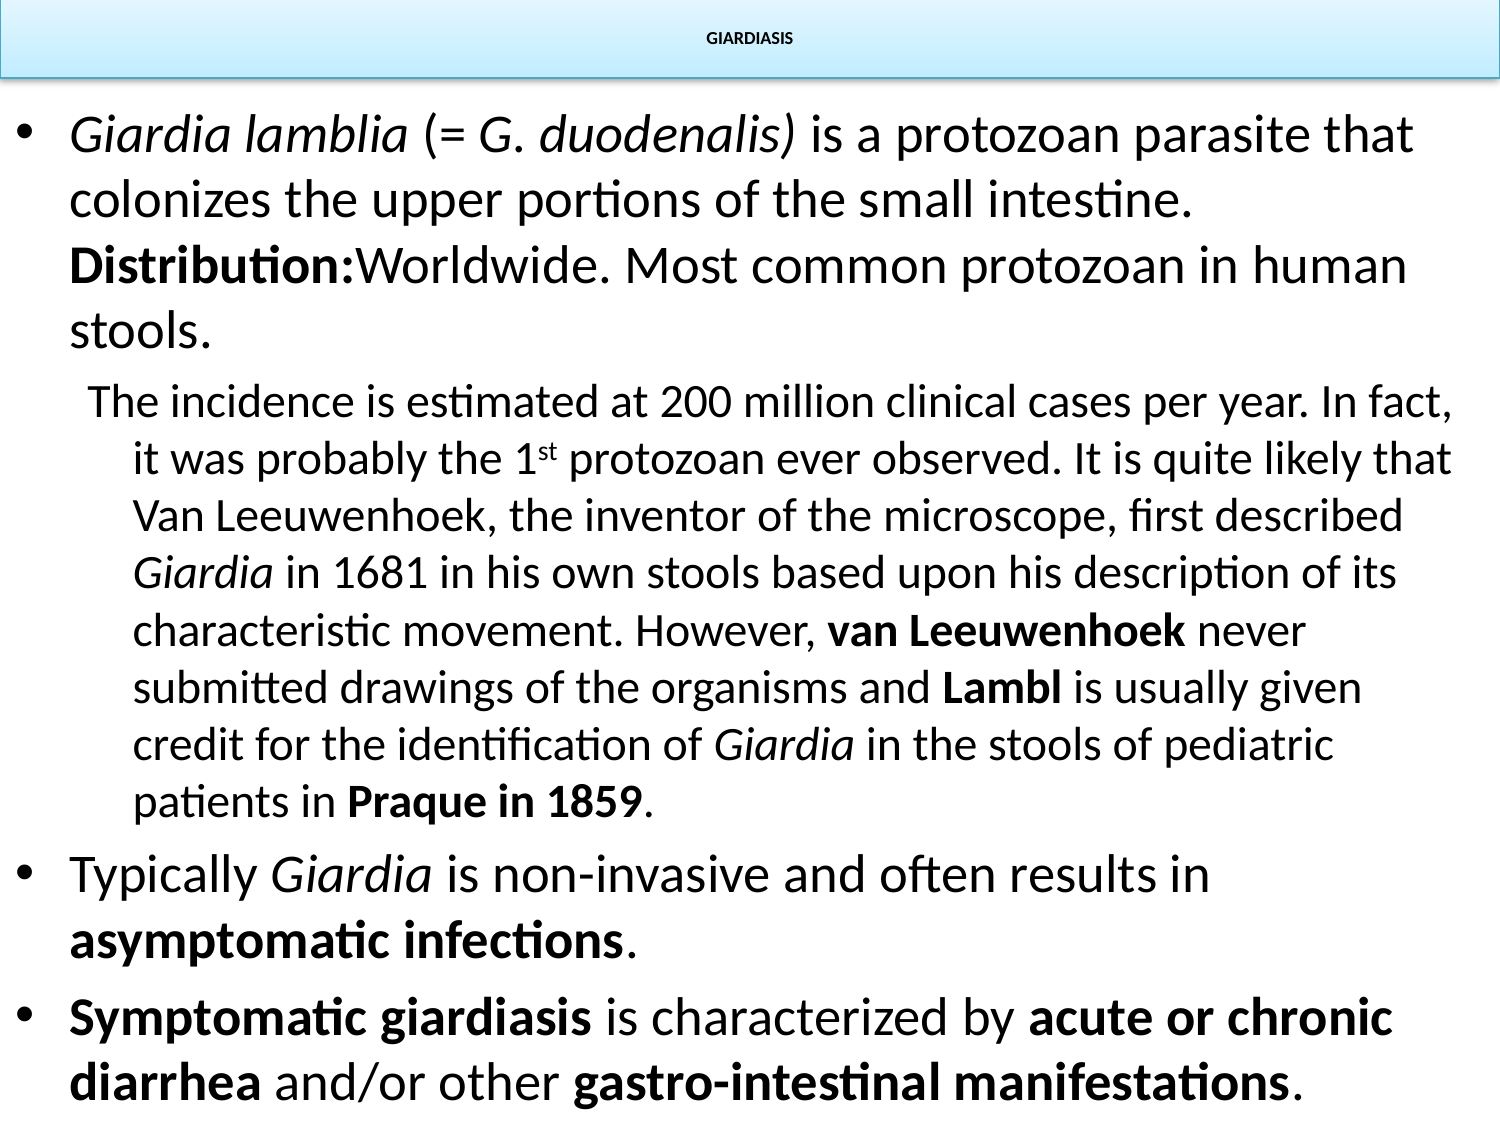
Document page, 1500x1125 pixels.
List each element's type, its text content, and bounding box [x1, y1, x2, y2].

title GIARDIASIS [0, 0, 1500, 79]
list Giardia lamblia (= G. duodenalis) is a protozoan parasite that colonizes the upper portions of the small intestine. Distribution:Worldwide. Most common protozoan in human stools. The incidence is estimated at 200 million clinical cases per year. In fact, it was probably the 1st protozoan ever observed. It is quite likely that Van Leeuwenhoek, the inventor of the microscope, first described Giardia in 1681 in his own stools based upon his description of its characteristic movement. However, van Leeuwenhoek never submitted drawings of the organisms and Lambl is usually given credit for the identification of Giardia in the stools of pediatric patients in Praque in 1859. Typically Giardia is non-invasive and often results in asymptomatic infections. Symptomatic giardiasis is characterized by acute or chronic diarrhea and/or other gastro-intestinal manifestations. [0, 90, 1500, 1125]
